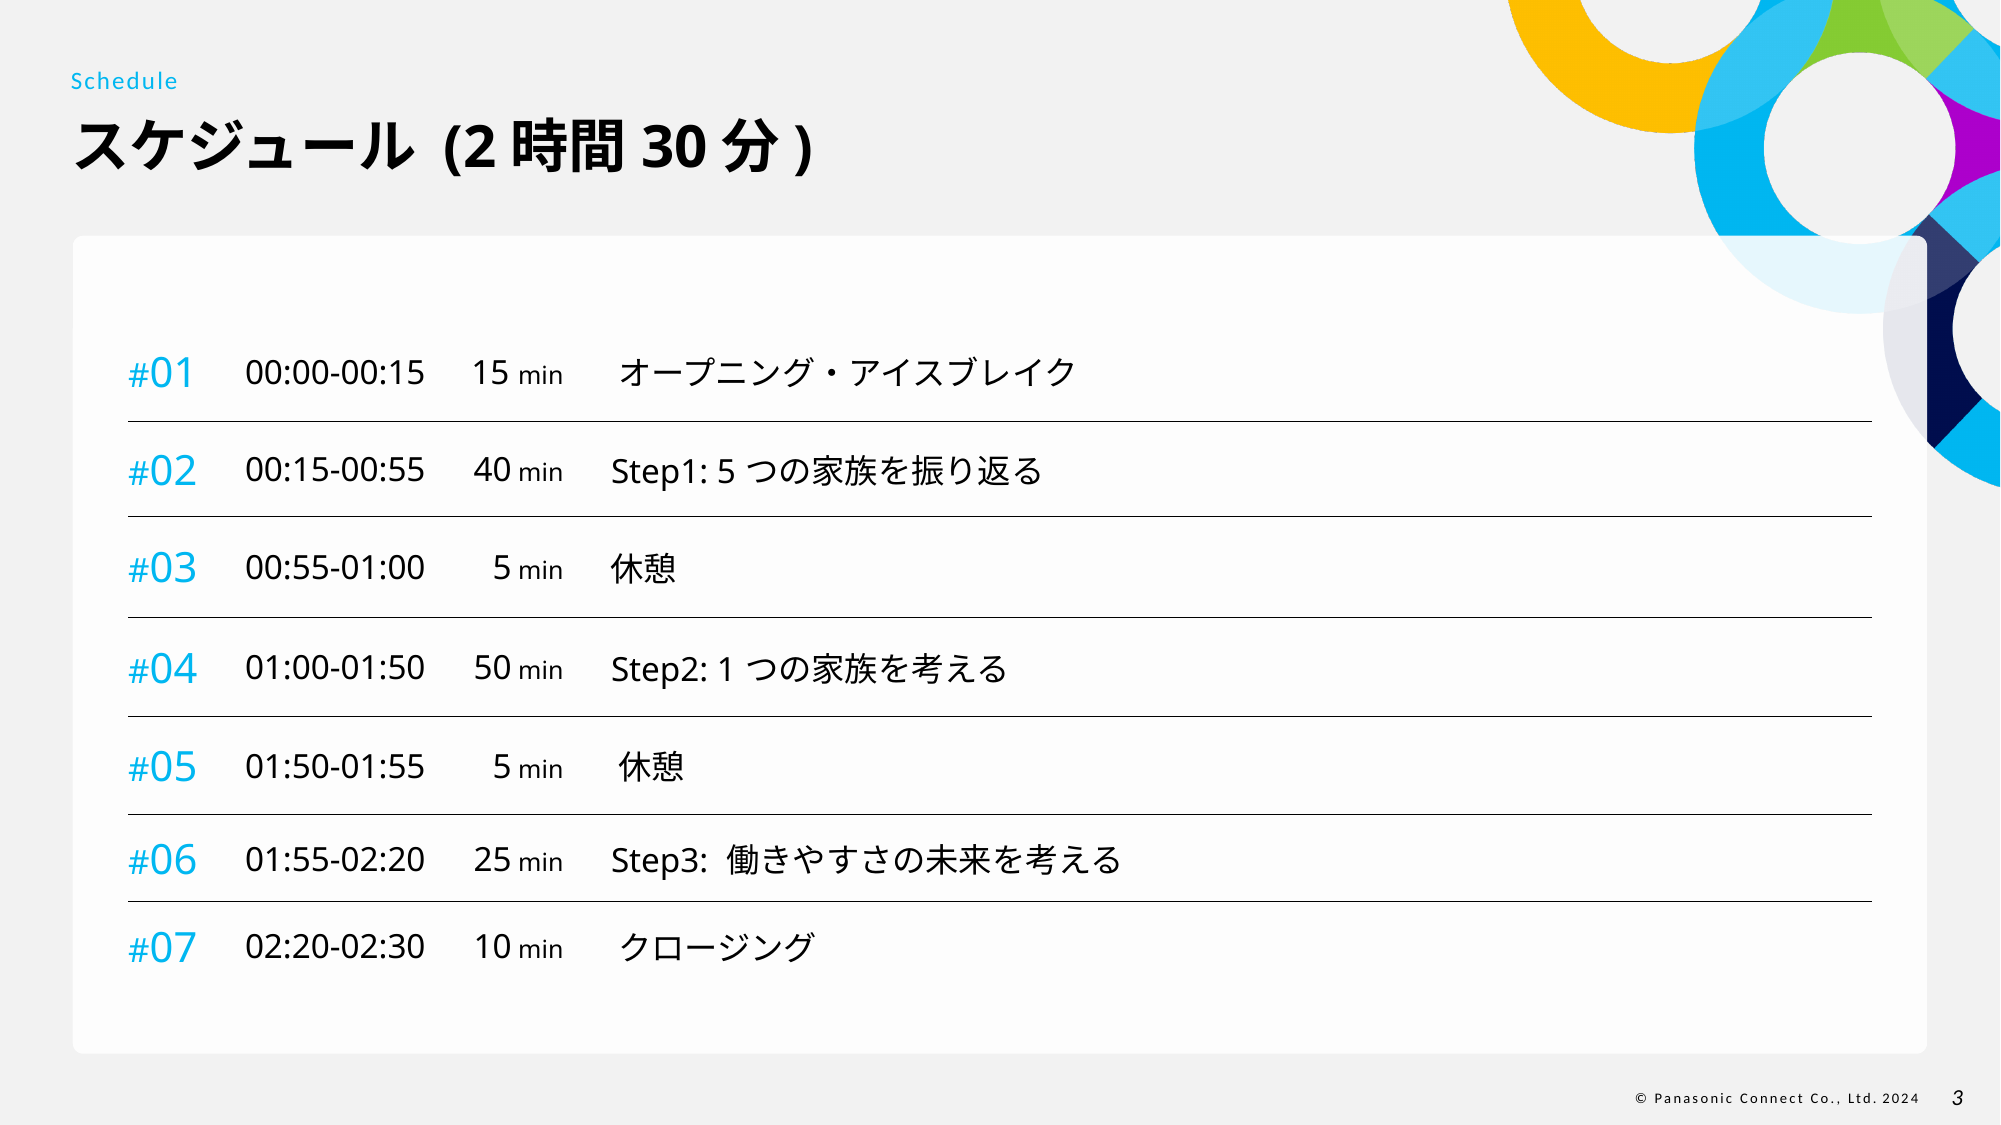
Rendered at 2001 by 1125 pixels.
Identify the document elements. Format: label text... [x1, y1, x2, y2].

table_cell 01:00-01:50 [221, 618, 448, 716]
table_cell 40 min [448, 422, 579, 516]
table_cell #05 [128, 717, 221, 814]
table_cell 25 min [448, 815, 579, 901]
table_cell #02 [128, 422, 221, 516]
table_cell #04 [128, 618, 221, 716]
table_cell 50 min [448, 618, 579, 716]
table_cell #03 [128, 517, 221, 617]
table_cell 00:55-01:00 [221, 517, 448, 617]
table_cell 00:15-00:55 [221, 422, 448, 516]
table_cell Step2: 1つの家族を考える [579, 618, 1872, 716]
table_header オープニング・アイスブレイク [579, 321, 1872, 421]
table_cell Step3: 働きやすさの未来を考える [579, 815, 1872, 901]
table_cell 休憩 [579, 717, 1872, 814]
list Schedule [70, 64, 827, 91]
table_cell #07 [128, 902, 221, 990]
table_cell 10 min [448, 902, 579, 990]
table_cell 02:20-02:30 [221, 902, 448, 990]
picture [1436, 175, 1717, 235]
table_cell Step1: 5つの家族を振り返る [579, 422, 1872, 516]
table_cell 01:50-01:55 [221, 717, 448, 814]
table_cell 01:55-02:20 [221, 815, 448, 901]
table_header 15 min [448, 321, 579, 421]
table_header #01 [128, 321, 221, 421]
table_cell クロージング [579, 902, 1872, 990]
table_cell #06 [128, 815, 221, 901]
title スケジュール (2時間30分) [71, 109, 1926, 175]
table_header 00:00-00:15 [221, 321, 448, 421]
table_cell 5 min [448, 717, 579, 814]
table_cell 5 min [448, 517, 579, 617]
picture [1436, 0, 2001, 563]
table_cell 休憩 [579, 517, 1872, 617]
